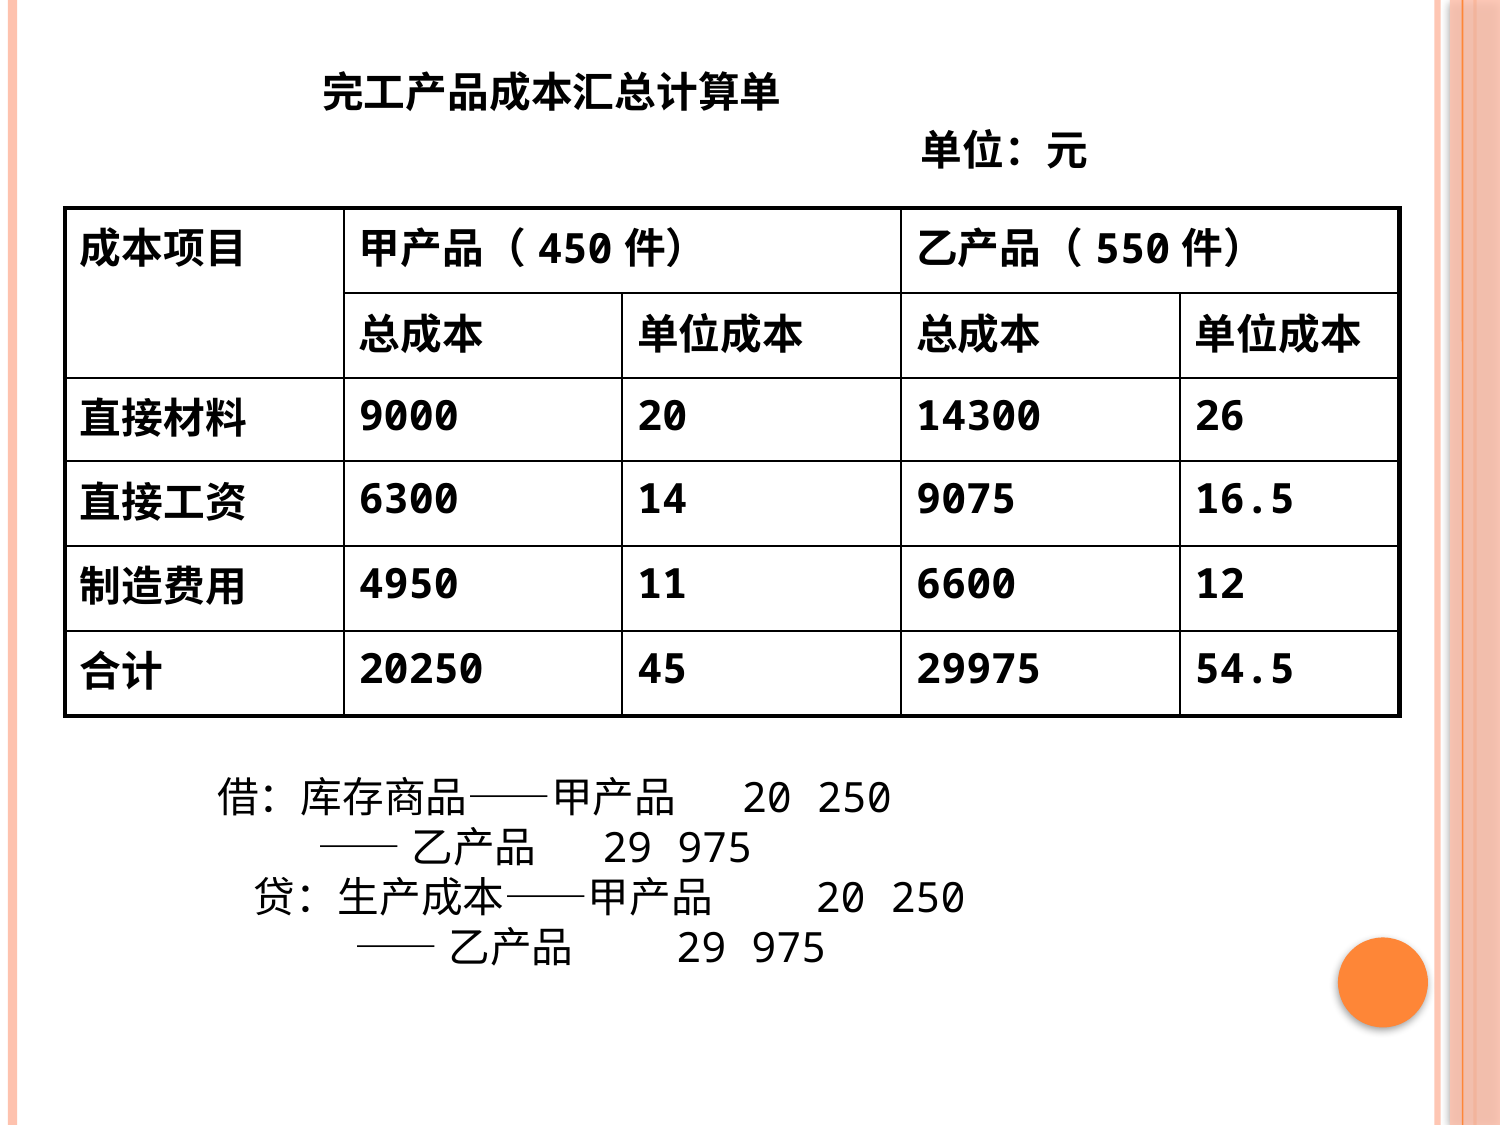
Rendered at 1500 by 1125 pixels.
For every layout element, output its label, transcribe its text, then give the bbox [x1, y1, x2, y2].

table_cell 合计 [67, 632, 343, 714]
table_cell 制造费用 [67, 547, 343, 630]
table_cell 45 [623, 632, 900, 714]
table_cell 单位成本 [623, 294, 900, 377]
text_box 借：库存商品——甲产品 20 250 ——乙产品 29 975 贷：生产成本——甲产品 20 250 ——乙产品 29 975 [183, 763, 1270, 1049]
text_box 完工产品成本汇总计算单 单位：元 [41, 0, 1500, 166]
table_cell 16.5 [1181, 462, 1397, 545]
table_header 乙产品（550件） [902, 210, 1397, 292]
table_cell 单位成本 [1181, 294, 1397, 377]
table_cell 直接材料 [67, 379, 343, 460]
table_cell 11 [623, 547, 900, 630]
table_cell 14 [623, 462, 900, 545]
table_cell 6300 [345, 462, 621, 545]
table_header 甲产品（450件） [345, 210, 900, 292]
table_cell 12 [1181, 547, 1397, 630]
table_cell 4950 [345, 547, 621, 630]
table_cell 6600 [902, 547, 1179, 630]
table_header 成本项目 [67, 210, 343, 377]
table_cell 29975 [902, 632, 1179, 714]
table_cell 直接工资 [67, 462, 343, 545]
table_cell 20250 [345, 632, 621, 714]
table_cell 54.5 [1181, 632, 1397, 714]
table_cell 总成本 [902, 294, 1179, 377]
table_cell 9075 [902, 462, 1179, 545]
table_cell 20 [623, 379, 900, 460]
table_cell 9000 [345, 379, 621, 460]
table_cell 总成本 [345, 294, 621, 377]
table_cell 14300 [902, 379, 1179, 460]
table_cell 26 [1181, 379, 1397, 460]
